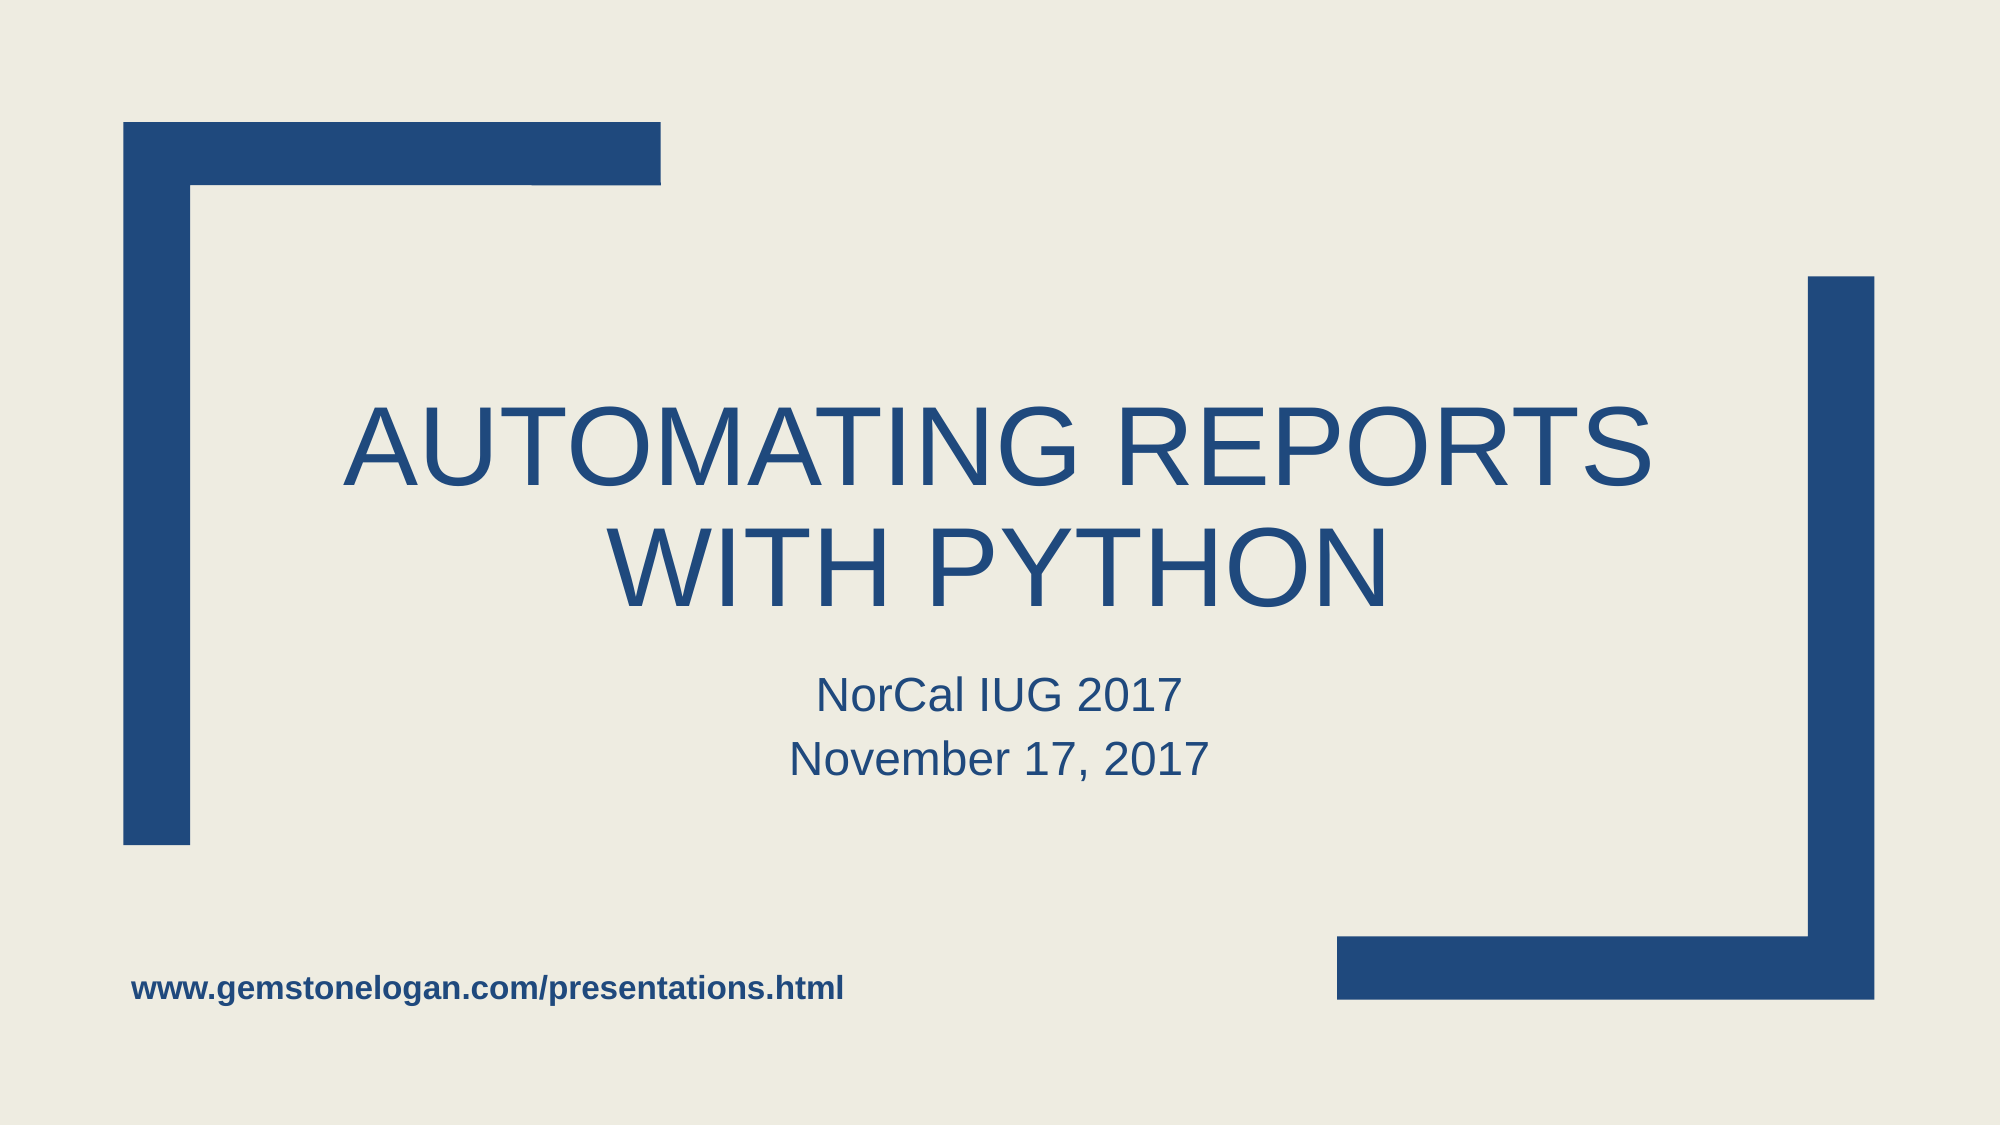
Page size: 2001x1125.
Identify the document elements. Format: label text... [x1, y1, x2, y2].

title Automating reports with Python [314, 293, 1686, 638]
text_box www.gemstonelogan.com/presentations.html [116, 958, 861, 1059]
subtitle NorCal IUG 2017 November 17, 2017 [439, 649, 1561, 828]
